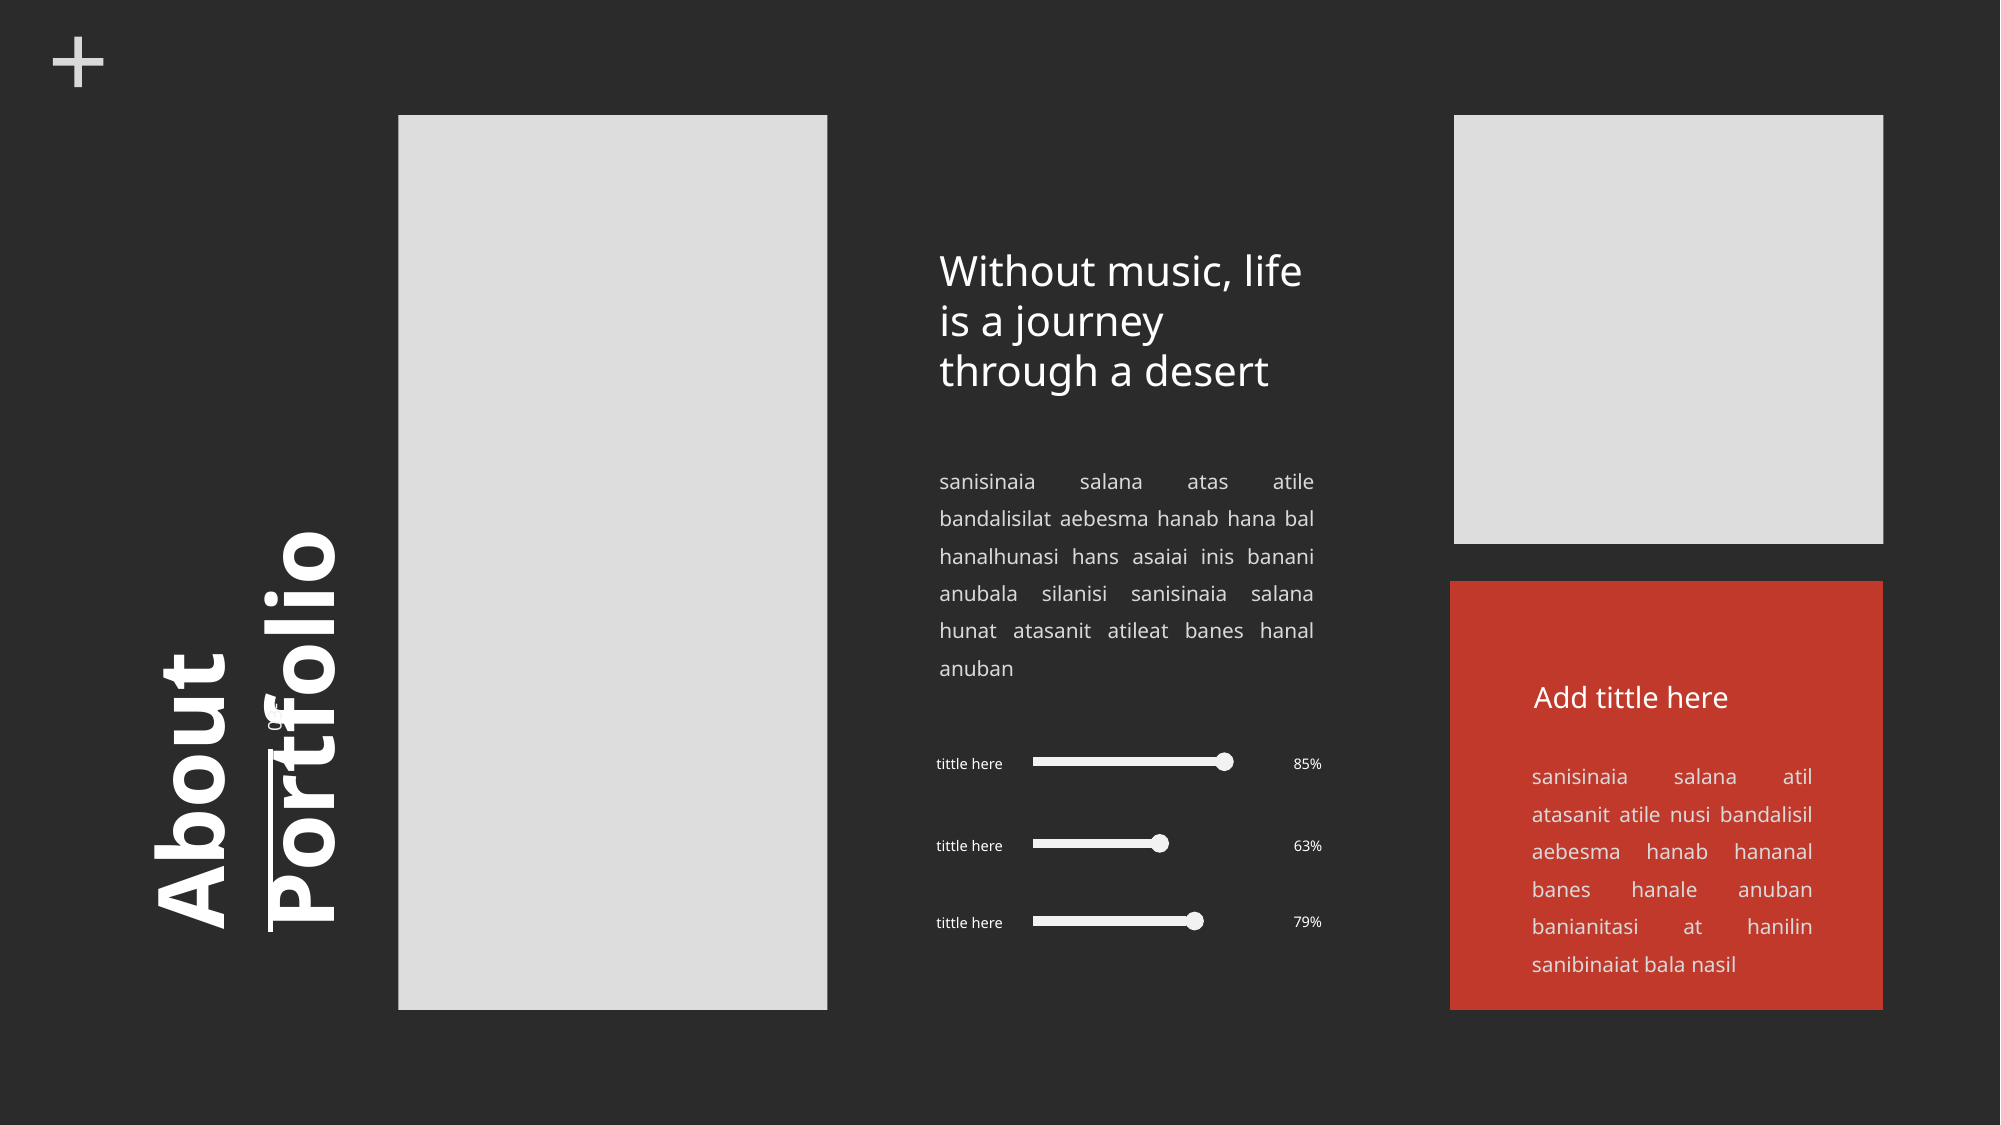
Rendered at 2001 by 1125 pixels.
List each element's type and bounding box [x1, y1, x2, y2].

picture [398, 115, 828, 1010]
picture [1454, 115, 1884, 544]
text_box [1517, 671, 1830, 945]
text_box [1449, 580, 1884, 1011]
text_box [921, 738, 1338, 937]
text_box [924, 237, 1339, 649]
text_box [52, 36, 104, 88]
text_box [0, 515, 554, 681]
